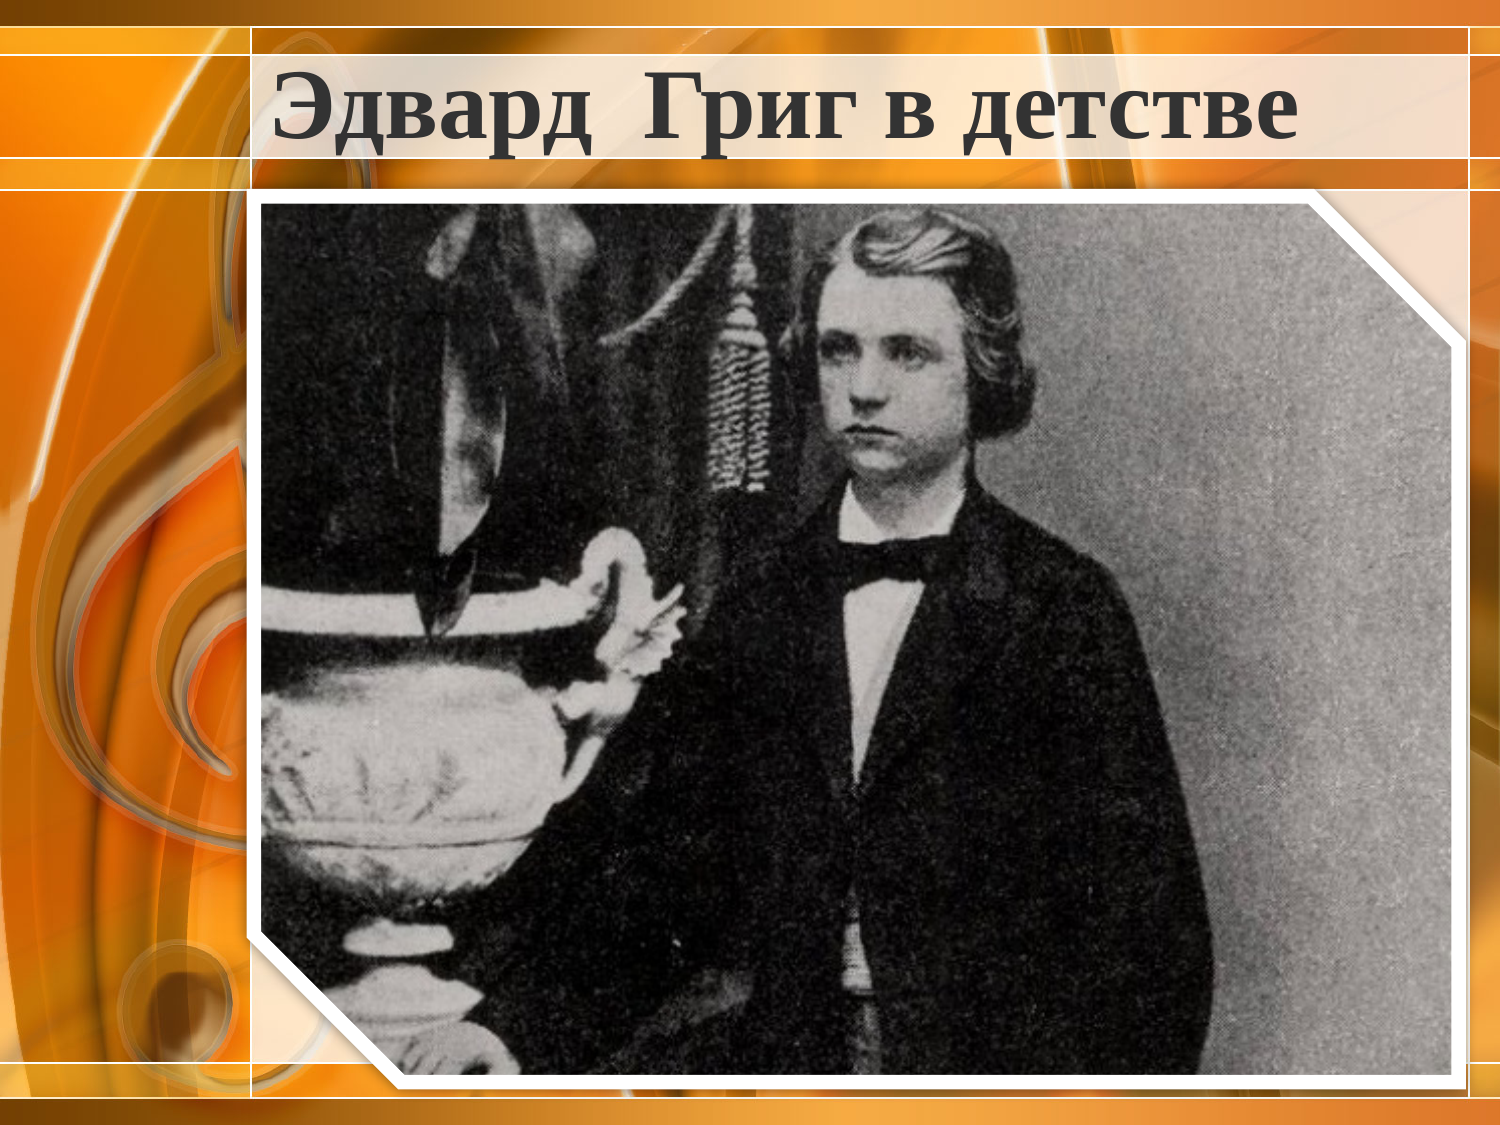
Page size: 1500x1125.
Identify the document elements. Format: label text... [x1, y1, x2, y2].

picture [0, 0, 1500, 1125]
list Эдвард Григ в детстве [253, 30, 1436, 194]
